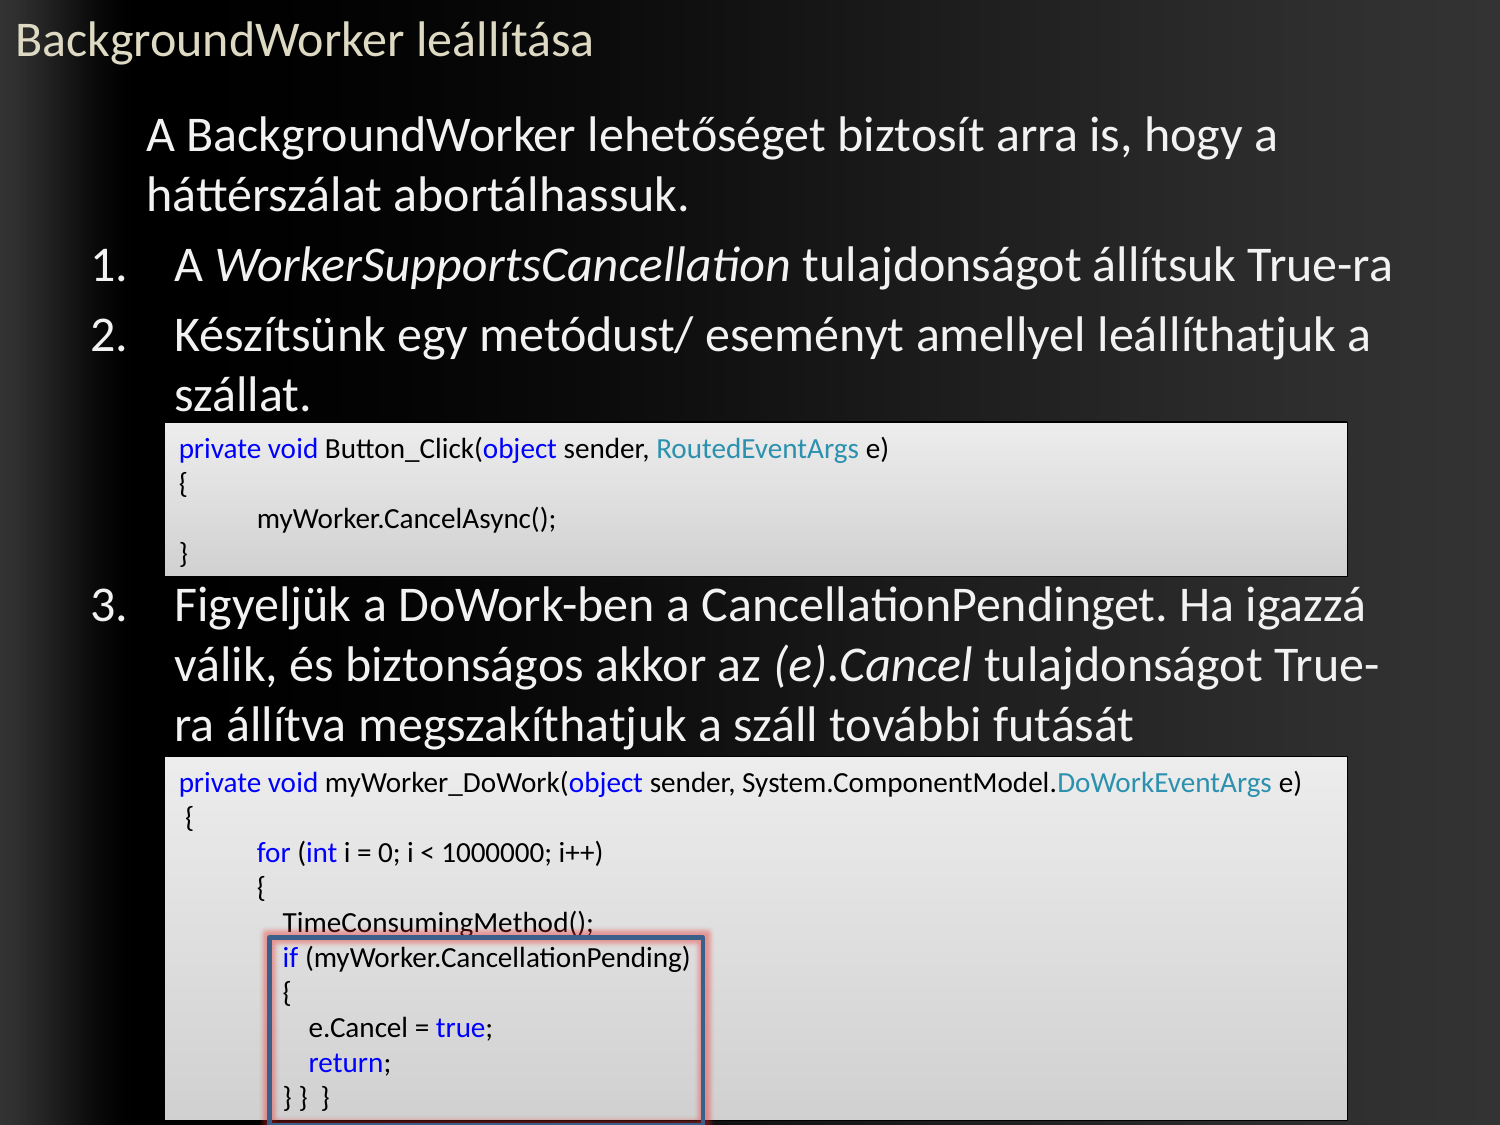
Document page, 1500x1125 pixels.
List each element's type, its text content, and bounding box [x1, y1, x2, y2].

list A BackgroundWorker lehetőséget biztosít arra is, hogy a háttérszálat abortálhassuk. A WorkerSupportsCancellation tulajdonságot állítsuk True-ra Készítsünk egy metódust/ eseményt amellyel leállíthatjuk a szállat. Figyeljük a DoWork-ben a CancellationPendinget. Ha igazzá válik, és biztonságos akkor az (e).Cancel tulajdonságot True-ra állítva megszakíthatjuk a száll további futását [75, 93, 1425, 809]
picture [0, 73, 1500, 1125]
title BackgroundWorker leállítása [0, 0, 1500, 73]
text_box private void Button_Click(object sender, RoutedEventArgs e) { myWorker.CancelAsync(); } [260, 928, 713, 1121]
text_box private void Button_Click(object sender, RoutedEventArgs e) { myWorker.CancelAsync(); } [163, 421, 1348, 577]
text_box private void myWorker_DoWork(object sender, System.ComponentModel.DoWorkEventArgs e) { for (int i = 0; i < 1000000; i++) { TimeConsumingMethod(); if (myWorker.CancellationPending) { e.Cancel = true; return; } } } [163, 756, 1348, 1121]
text_box [267, 935, 705, 1125]
